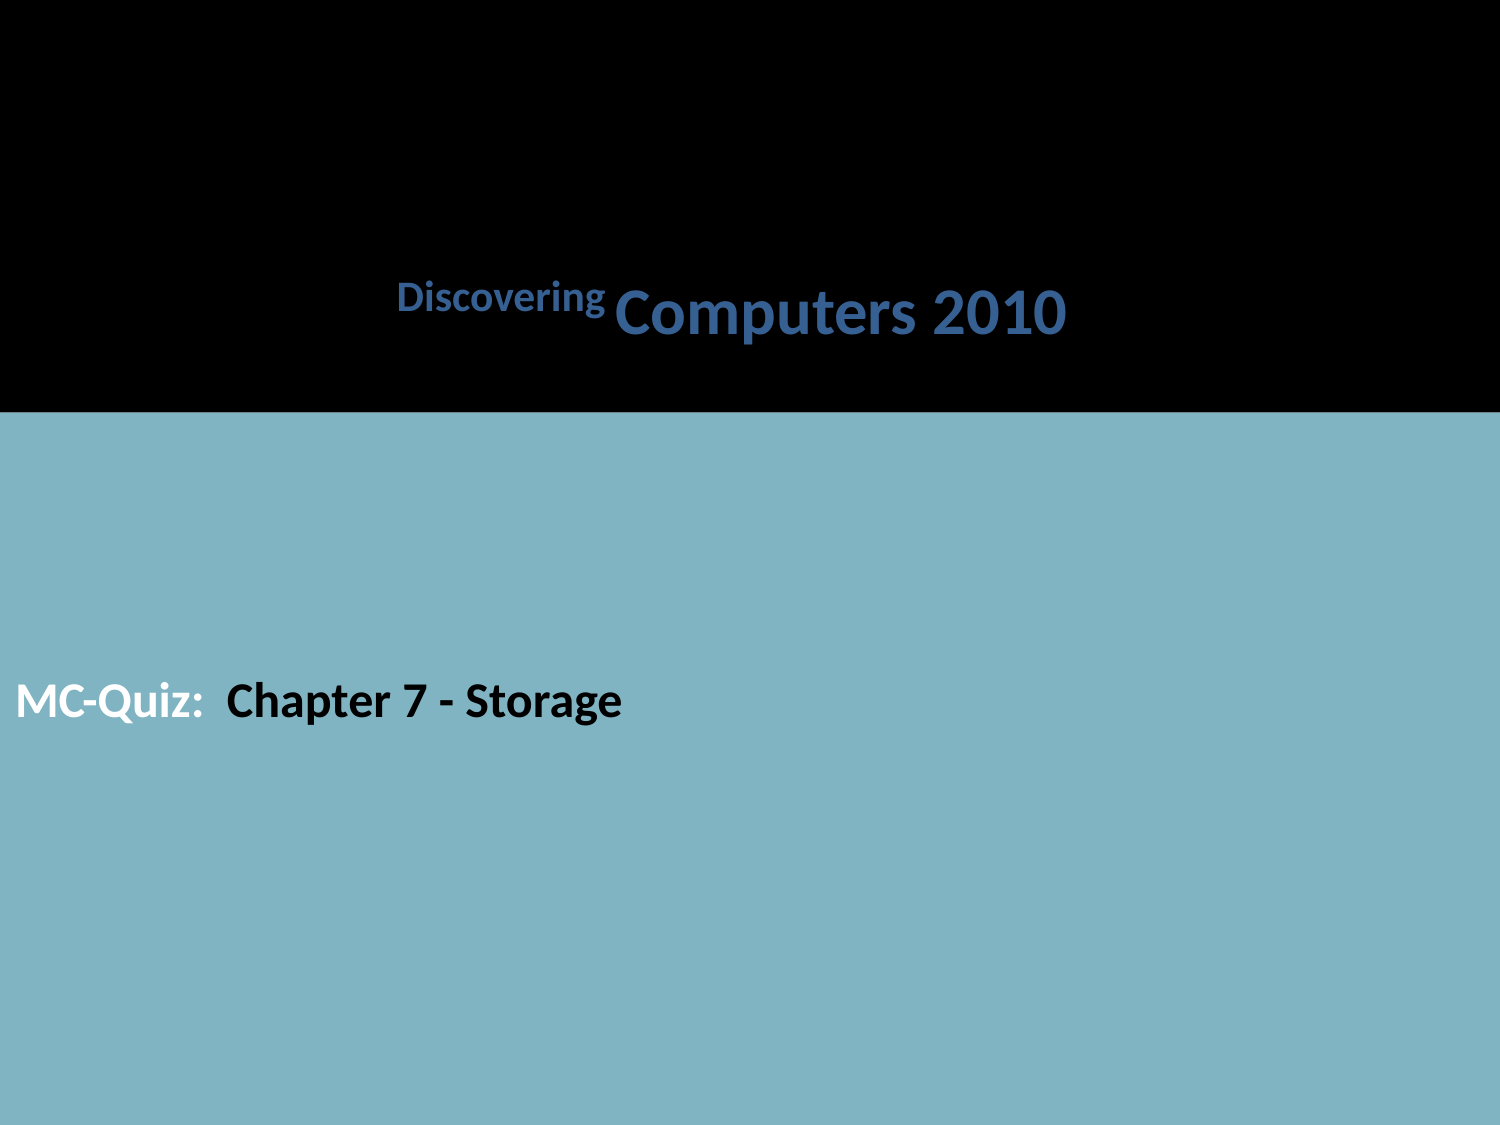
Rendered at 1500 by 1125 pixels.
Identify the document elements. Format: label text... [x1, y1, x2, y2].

text_box Discovering Computers 2010 [0, 0, 1500, 413]
text_box MC-Quiz: Chapter 7 - Storage [0, 413, 1500, 1125]
